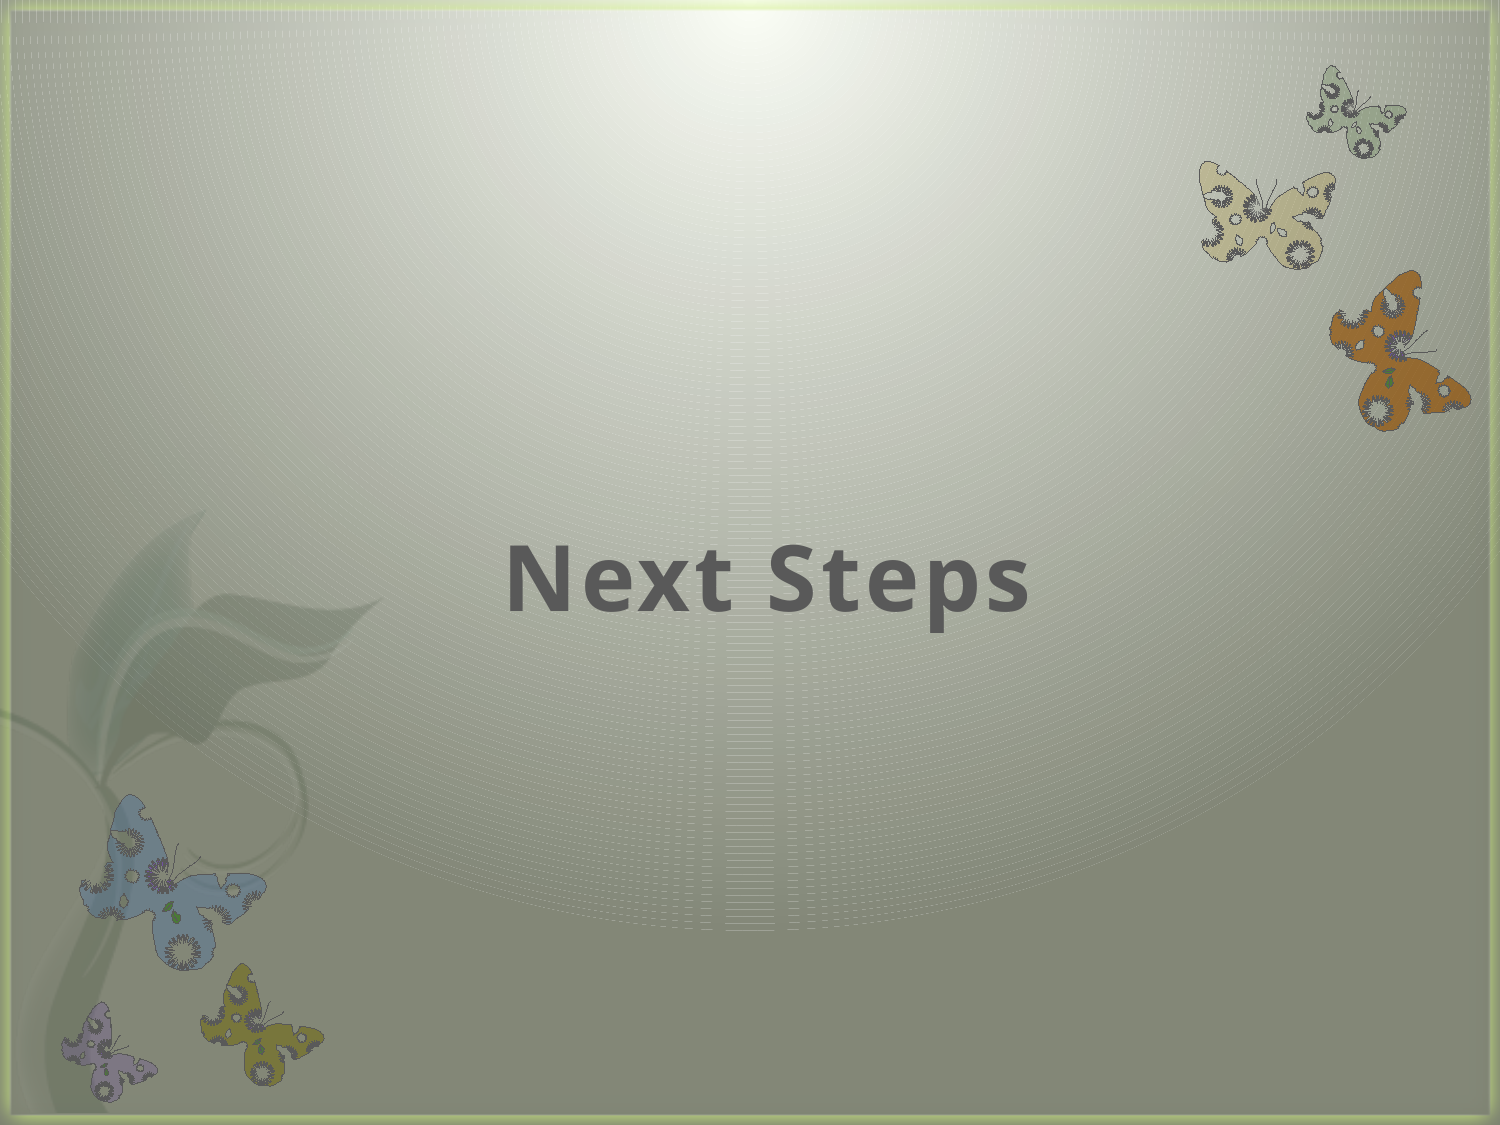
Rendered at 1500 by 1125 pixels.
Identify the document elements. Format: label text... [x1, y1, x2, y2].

title Next Steps [487, 437, 1113, 713]
picture [0, 474, 402, 1113]
